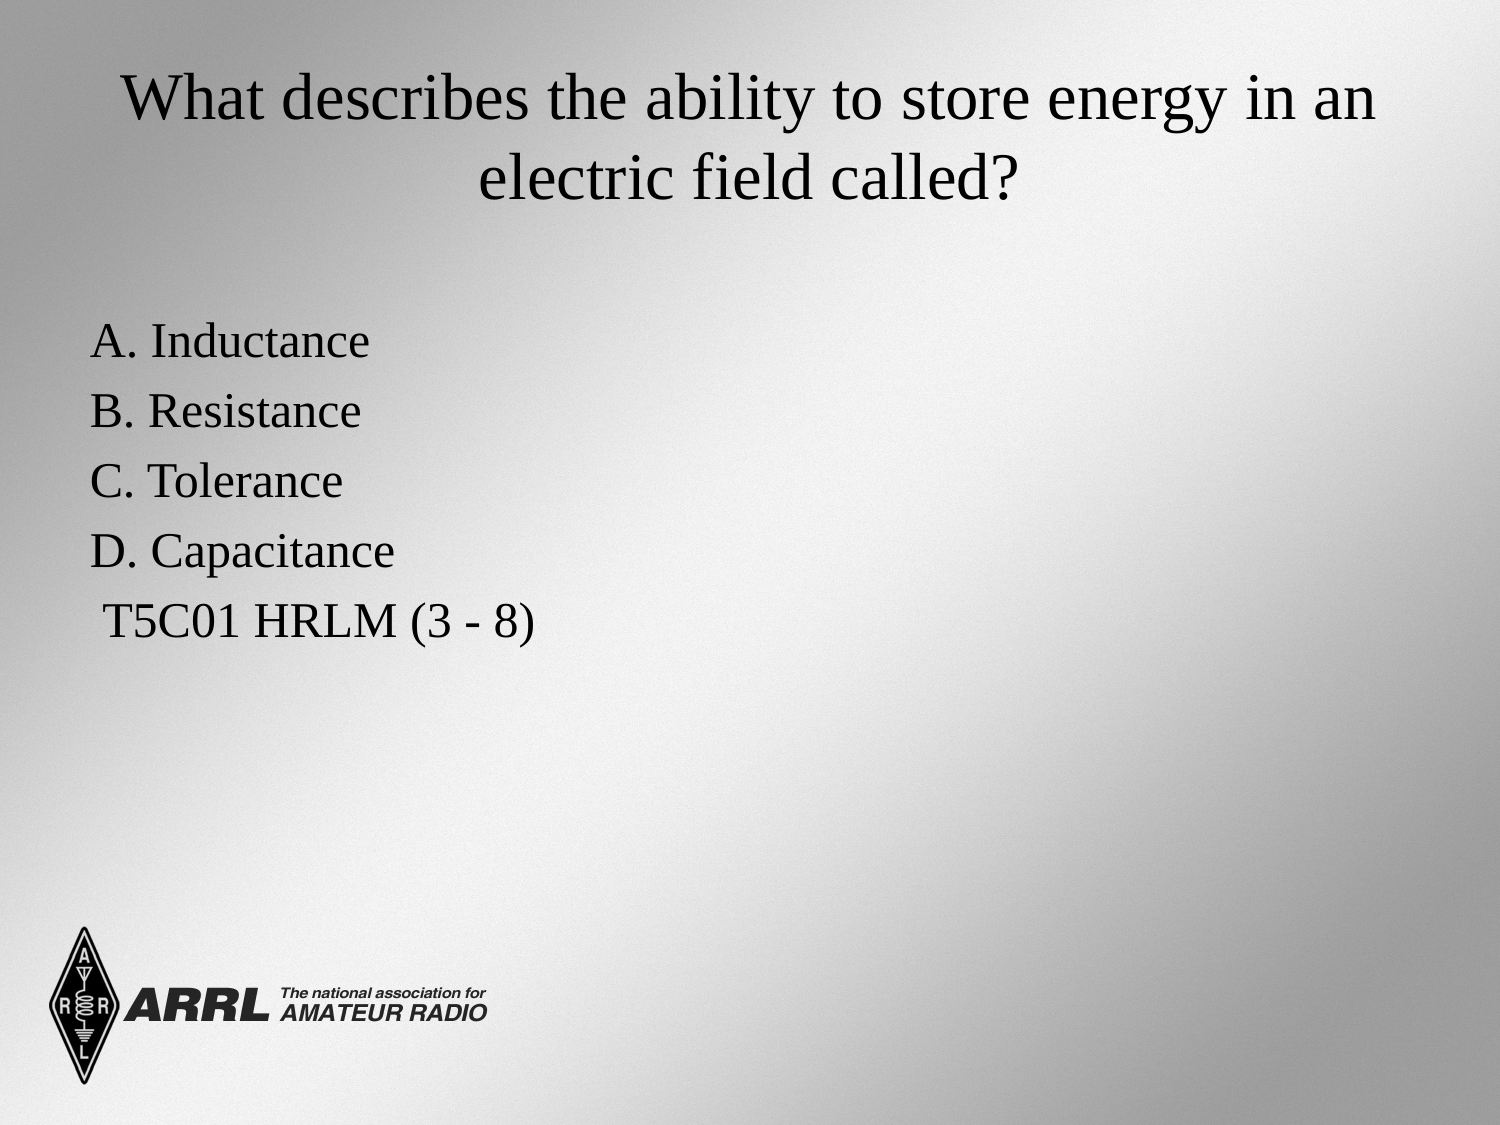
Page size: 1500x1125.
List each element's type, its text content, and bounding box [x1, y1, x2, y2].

list A. Inductance B. Resistance C. Tolerance D. Capacitance T5C01 HRLM (3 - 8) [75, 299, 1425, 1005]
picture [0, 0, 1500, 1125]
title What describes the ability to store energy in an electric field called? [75, 45, 1425, 233]
